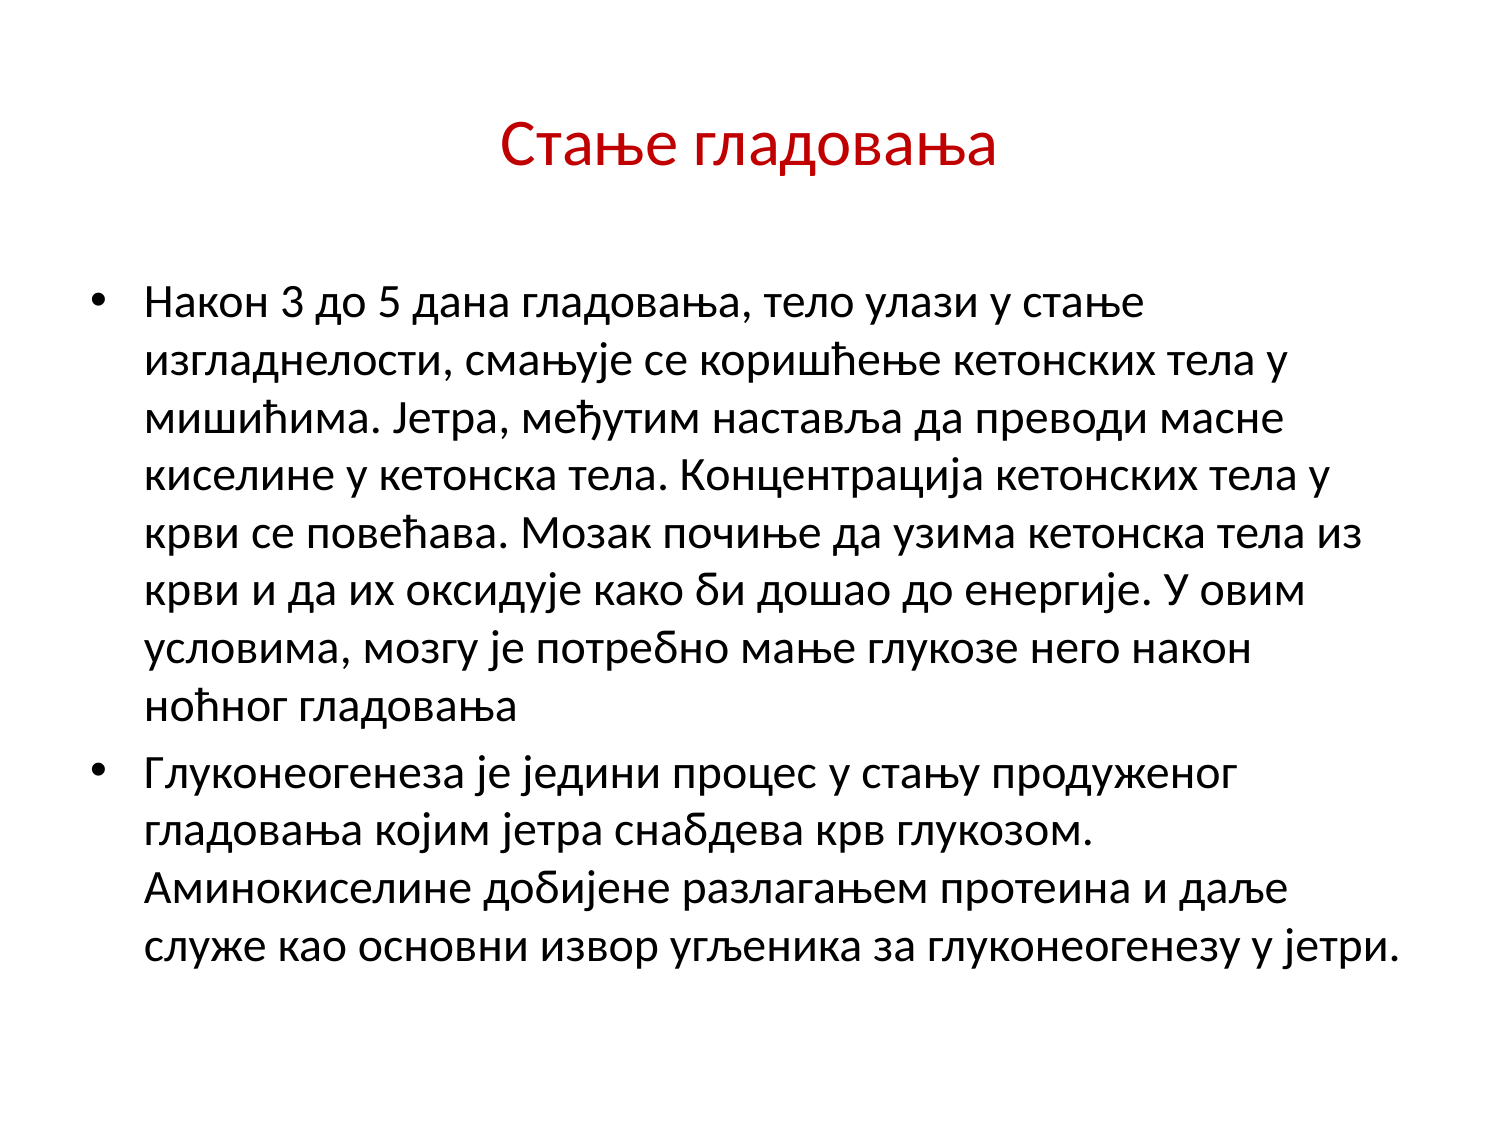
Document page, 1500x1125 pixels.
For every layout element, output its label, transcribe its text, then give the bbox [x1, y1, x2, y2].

list Након 3 до 5 дана гладовања, тело улази у стање изгладнелости, смањује се коришћење кетонских тела у мишићима. Јетра, међутим наставља да преводи масне киселине у кетонска тела. Концентрација кетонских тела у крви се повећава. Мозак почиње да узима кетонска тела из крви и да их оксидује како би дошао до енергије. У овим условима, мозгу је потребно мање глукозе него након ноћног гладовања Глуконеогенеза је једини процес у стању продуженог гладовања којим јетра снабдева крв глукозом. Аминокиселине добијене разлагањем протеина и даље служе као основни извор угљеника за глуконеогенезу у јетри. [75, 262, 1425, 1005]
title Стање гладовања [75, 45, 1425, 233]
